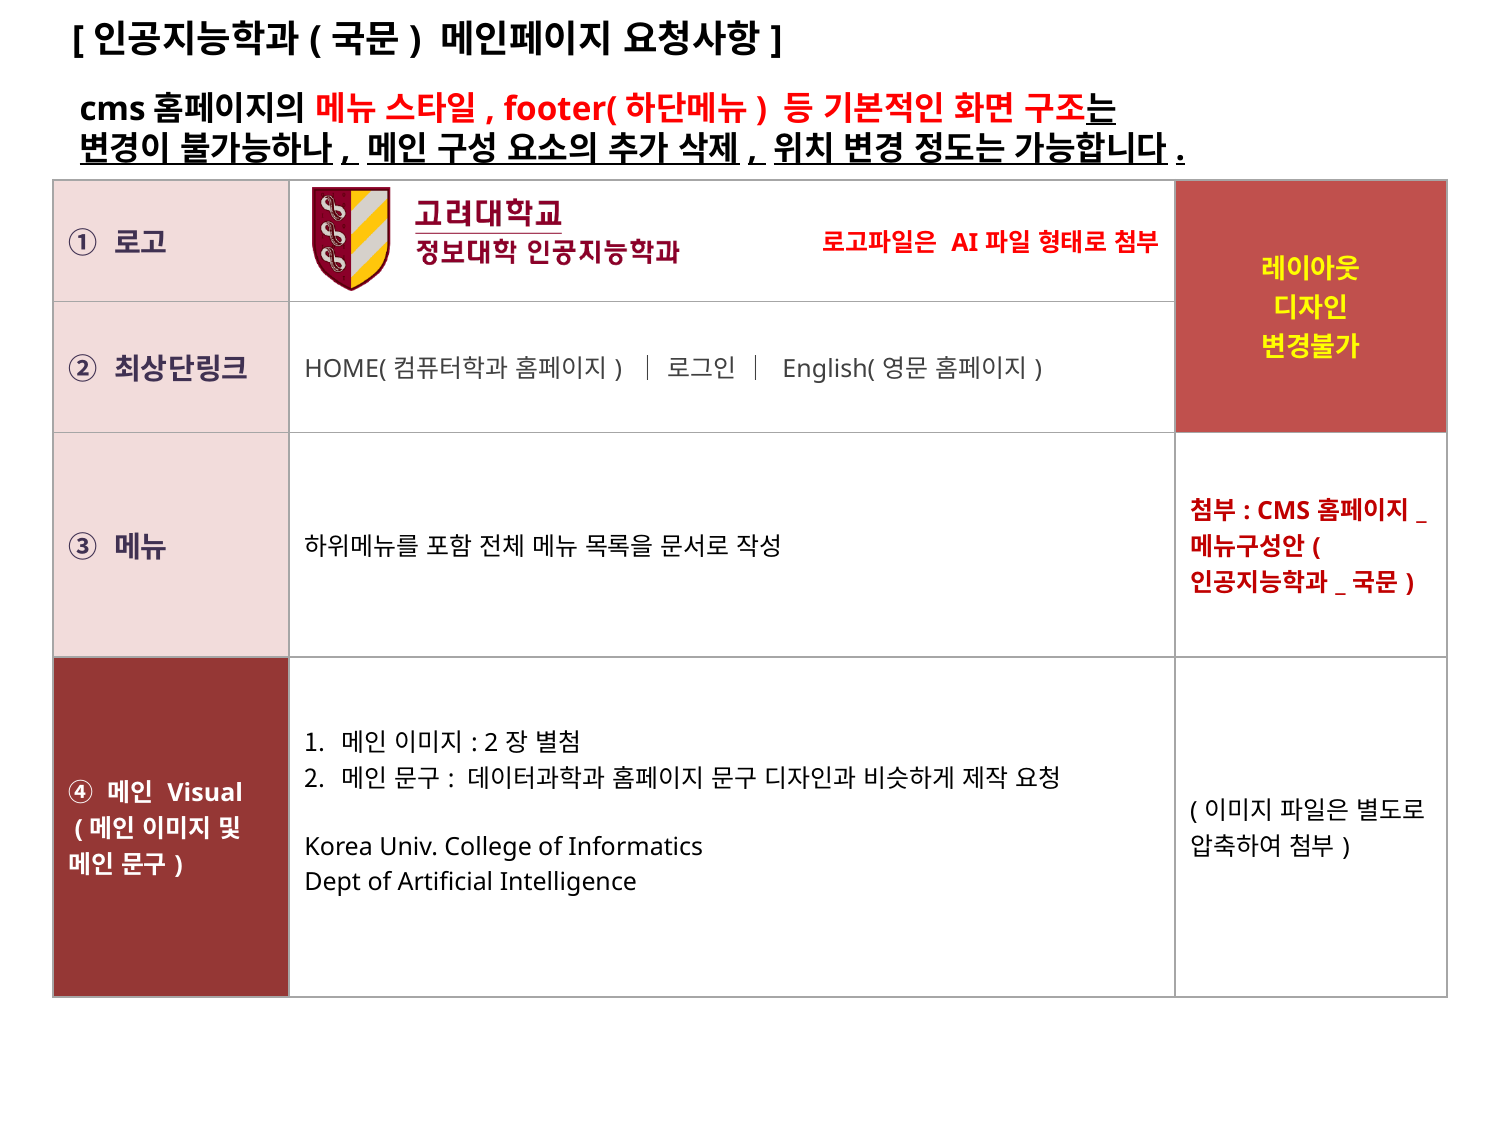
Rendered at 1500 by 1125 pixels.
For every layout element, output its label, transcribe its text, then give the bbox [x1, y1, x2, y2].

table_cell ③ 메뉴 [54, 433, 288, 656]
table_cell ② 최상단링크 [54, 302, 288, 432]
table_cell 메인 이미지: 2장 별첨 메인 문구: 데이터과학과 홈페이지 문구 디자인과 비슷하게 제작 요청 Korea Univ. College of Informatics Dept of Artificial Intelligence [290, 658, 1174, 996]
table_header 레이아웃 디자인 변경불가 [1176, 181, 1446, 432]
text_box cms홈페이지의 메뉴 스타일, footer(하단메뉴) 등 기본적인 화면 구조는 변경이 불가능하나, 메인 구성 요소의 추가 삭제, 위치 변경 정도는 가능합니다. [64, 79, 1451, 175]
text_box [인공지능학과(국문) 메인페이지 요청사항] [57, 7, 798, 67]
picture [312, 187, 680, 291]
table_header 로고파일은 AI파일 형태로 첨부 [290, 181, 1174, 301]
table_cell (이미지 파일은 별도로 압축하여 첨부) [1176, 658, 1446, 996]
table_cell HOME(컴퓨터학과 홈페이지) ｜ 로그인 ｜ English(영문 홈페이지) [290, 302, 1174, 432]
table_cell 하위메뉴를 포함 전체 메뉴 목록을 문서로 작성 [290, 433, 1174, 656]
table_cell ④ 메인 Visual (메인 이미지 및 메인 문구) [54, 658, 288, 996]
table_cell 첨부: CMS홈페이지_메뉴구성안(인공지능학과_국문) [1176, 433, 1446, 656]
table_header ① 로고 [54, 181, 288, 301]
